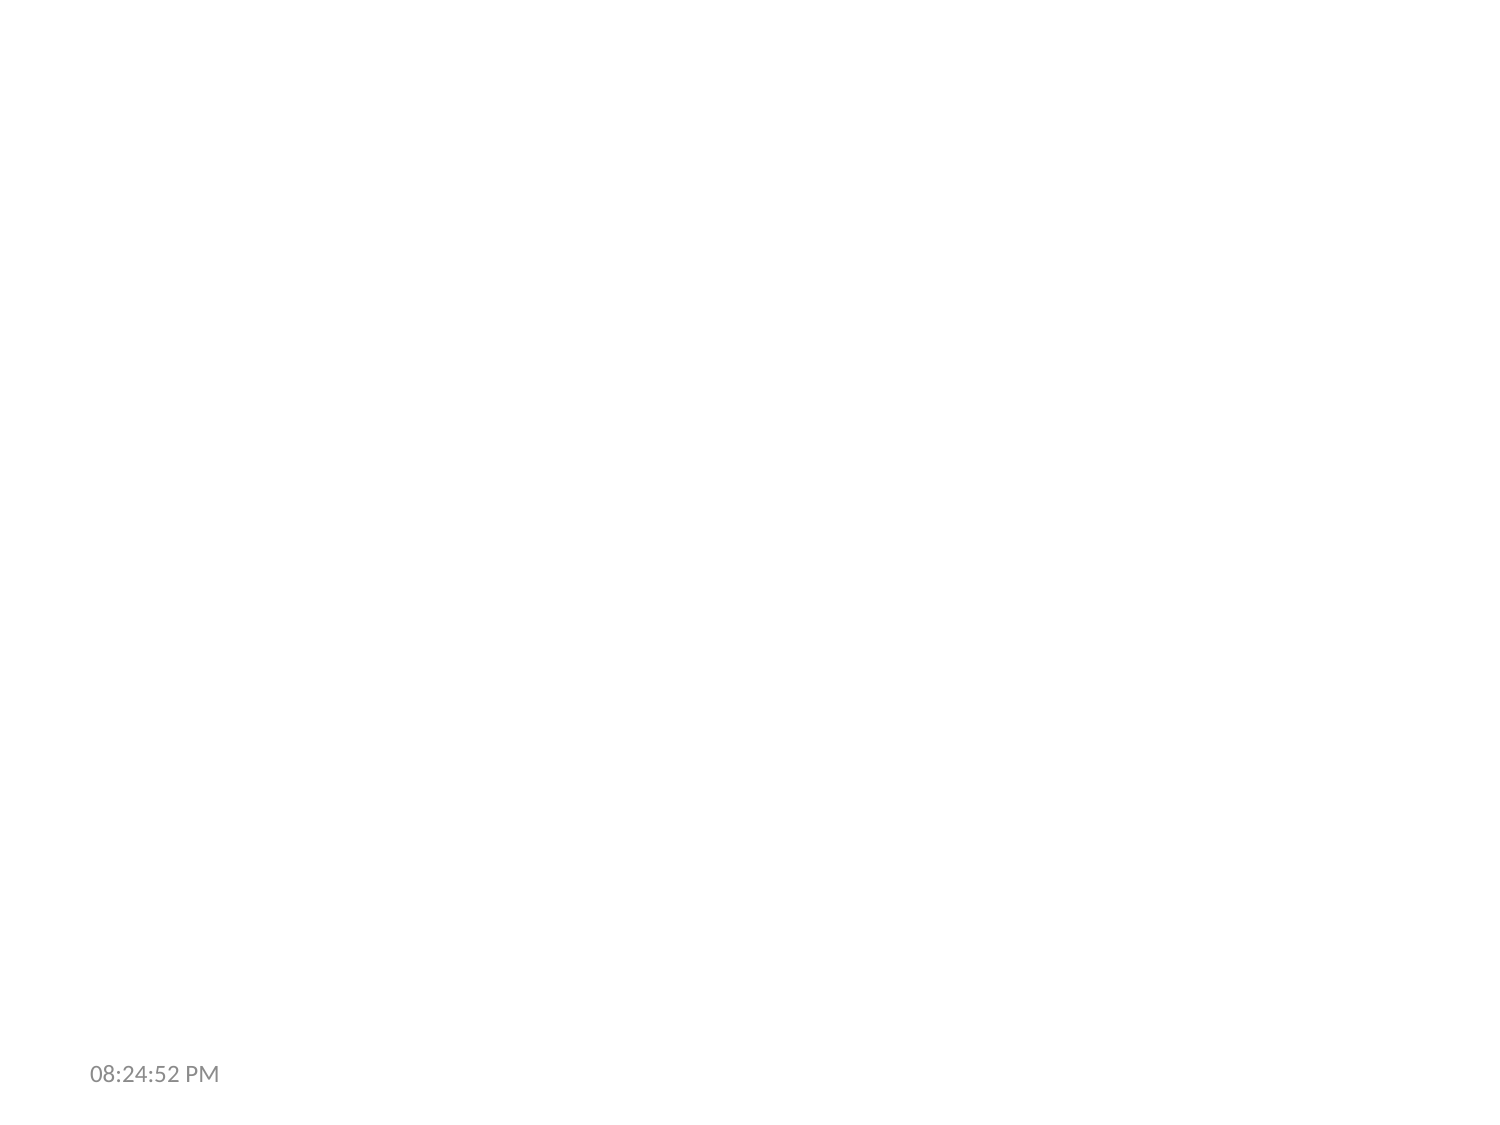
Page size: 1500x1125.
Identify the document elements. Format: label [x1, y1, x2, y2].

slide_number [75, 1042, 425, 1103]
